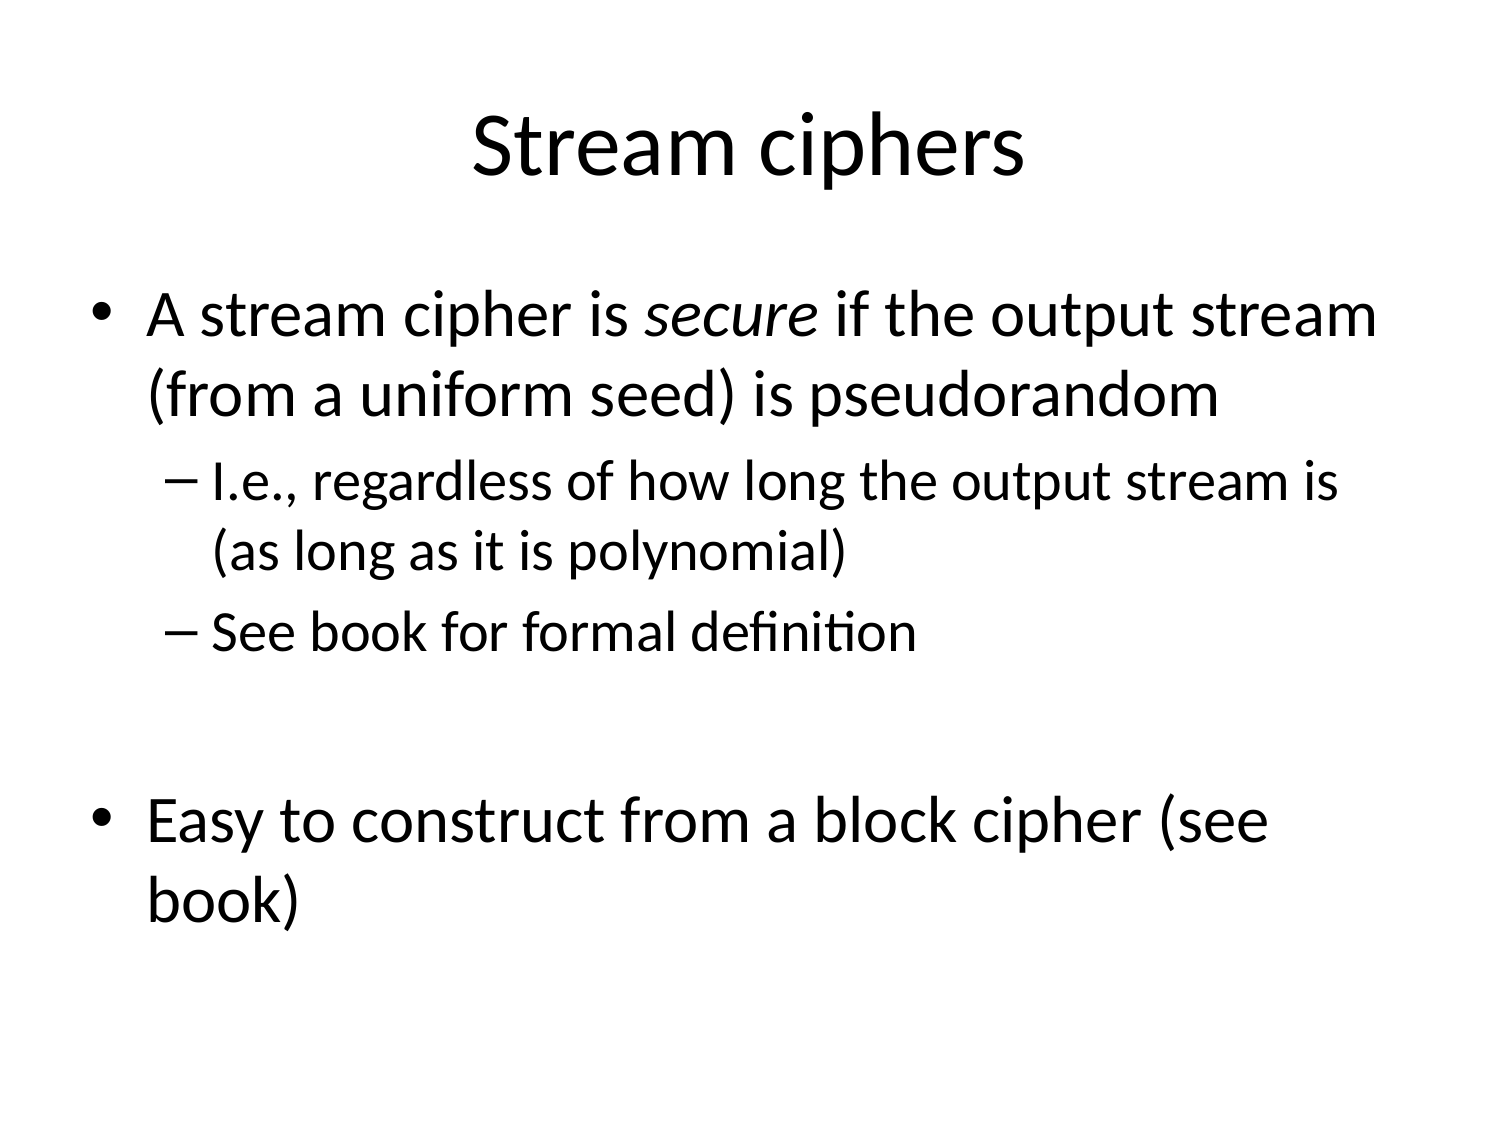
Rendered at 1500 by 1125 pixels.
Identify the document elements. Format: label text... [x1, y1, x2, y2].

title Stream ciphers [75, 45, 1425, 233]
list A stream cipher is secure if the output stream (from a uniform seed) is pseudorandom I.e., regardless of how long the output stream is (as long as it is polynomial) See book for formal definition Easy to construct from a block cipher (see book) [75, 262, 1425, 1005]
